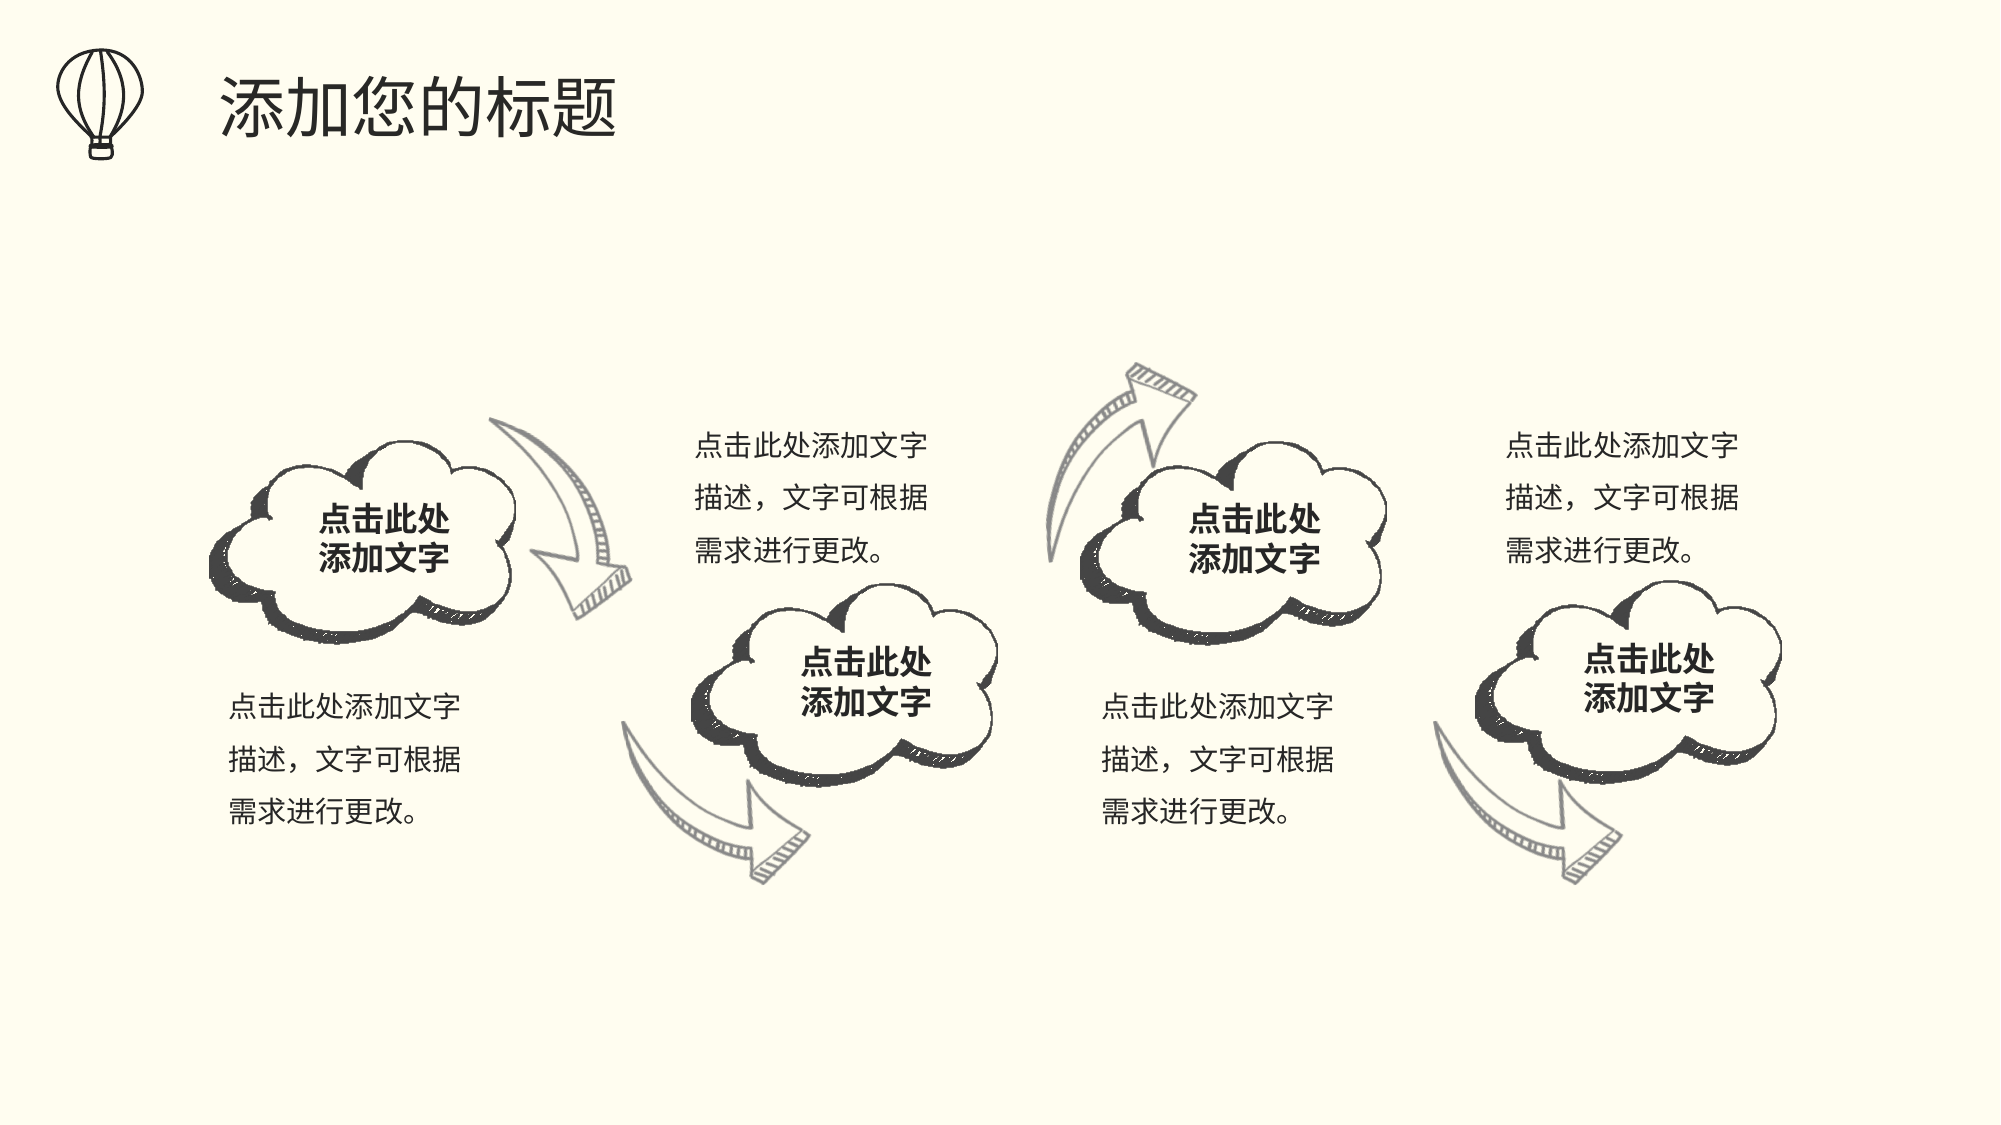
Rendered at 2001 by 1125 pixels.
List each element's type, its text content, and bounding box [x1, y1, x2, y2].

picture [1433, 576, 1787, 904]
text_box 添加您的标题 [203, 57, 654, 153]
text_box 点击此处添加文字描述，文字可根据需求进行更改。 [1490, 402, 1783, 575]
text_box 点击此处添加文字描述，文字可根据需求进行更改。 [679, 402, 973, 575]
text_box 点击此处添加文字描述，文字可根据需求进行更改。 [1086, 663, 1380, 836]
picture [621, 580, 1004, 904]
picture [1024, 355, 1393, 648]
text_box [57, 49, 143, 159]
text_box 点击此处添加文字描述，文字可根据需求进行更改。 [213, 663, 506, 836]
picture [172, 417, 666, 647]
